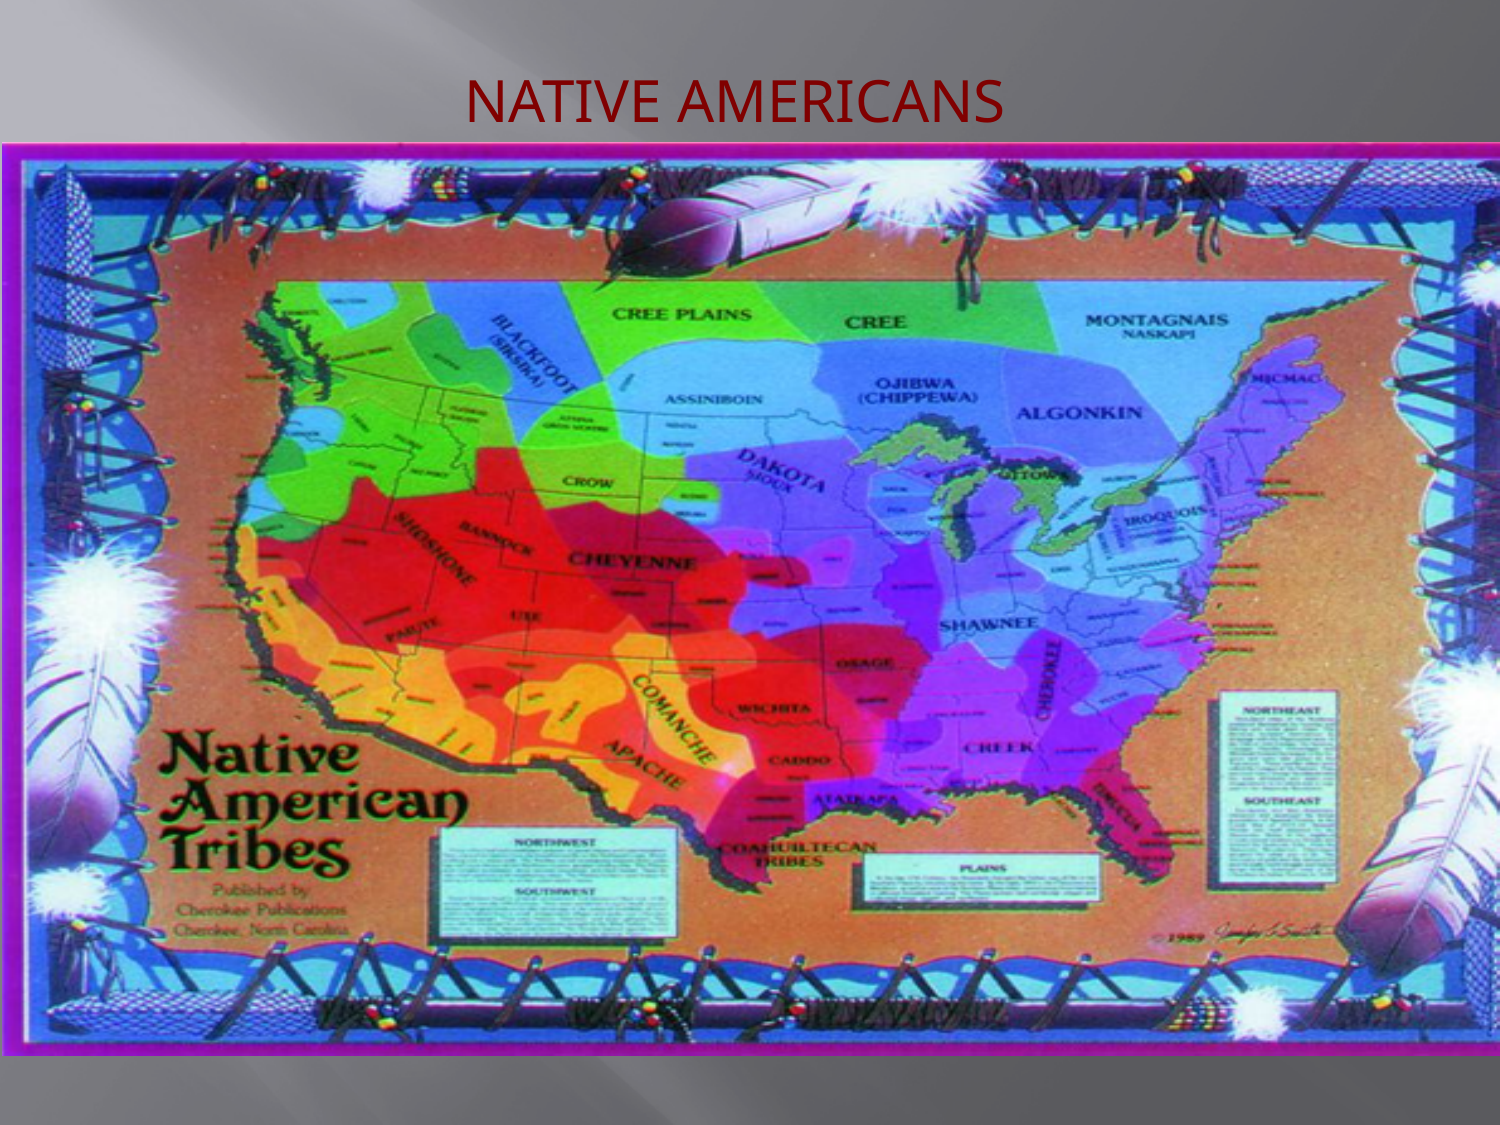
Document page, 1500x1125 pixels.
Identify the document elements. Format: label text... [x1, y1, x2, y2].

text_box NATIVE AMERICANS [450, 56, 1082, 142]
picture [1, 142, 1500, 1056]
